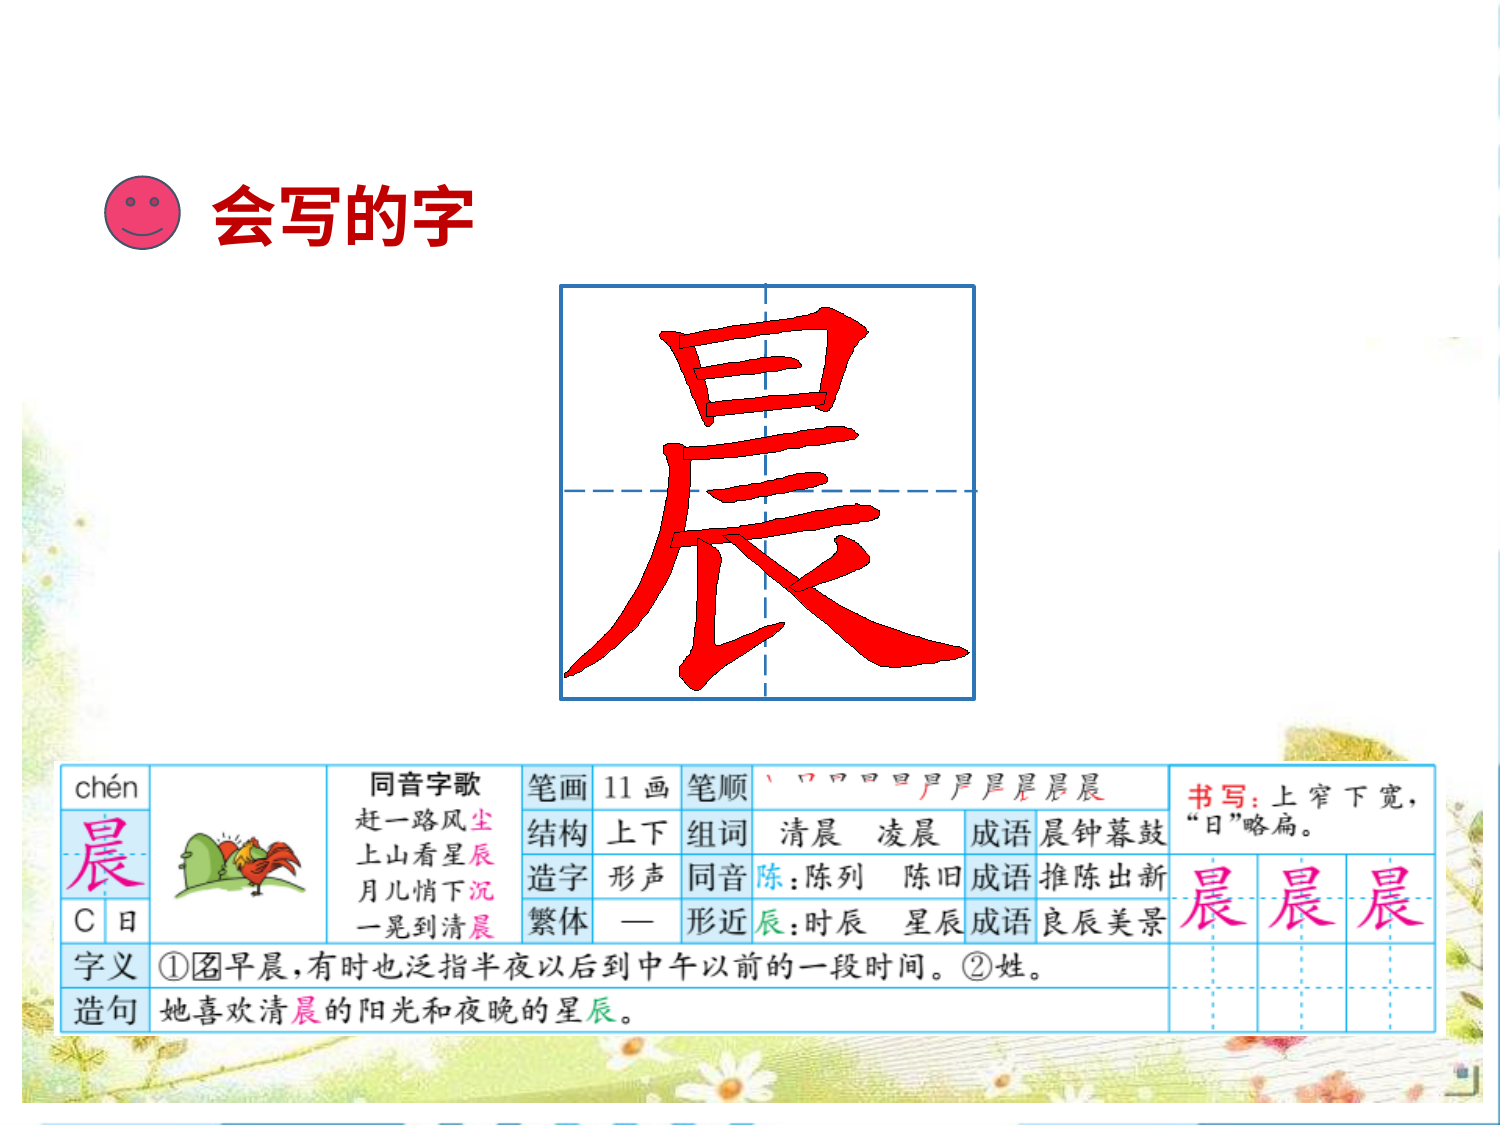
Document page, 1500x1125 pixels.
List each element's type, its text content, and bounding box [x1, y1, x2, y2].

text_box [105, 176, 180, 249]
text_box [560, 283, 978, 700]
picture [0, 0, 1500, 1125]
list 会写的字 [88, 176, 1383, 265]
